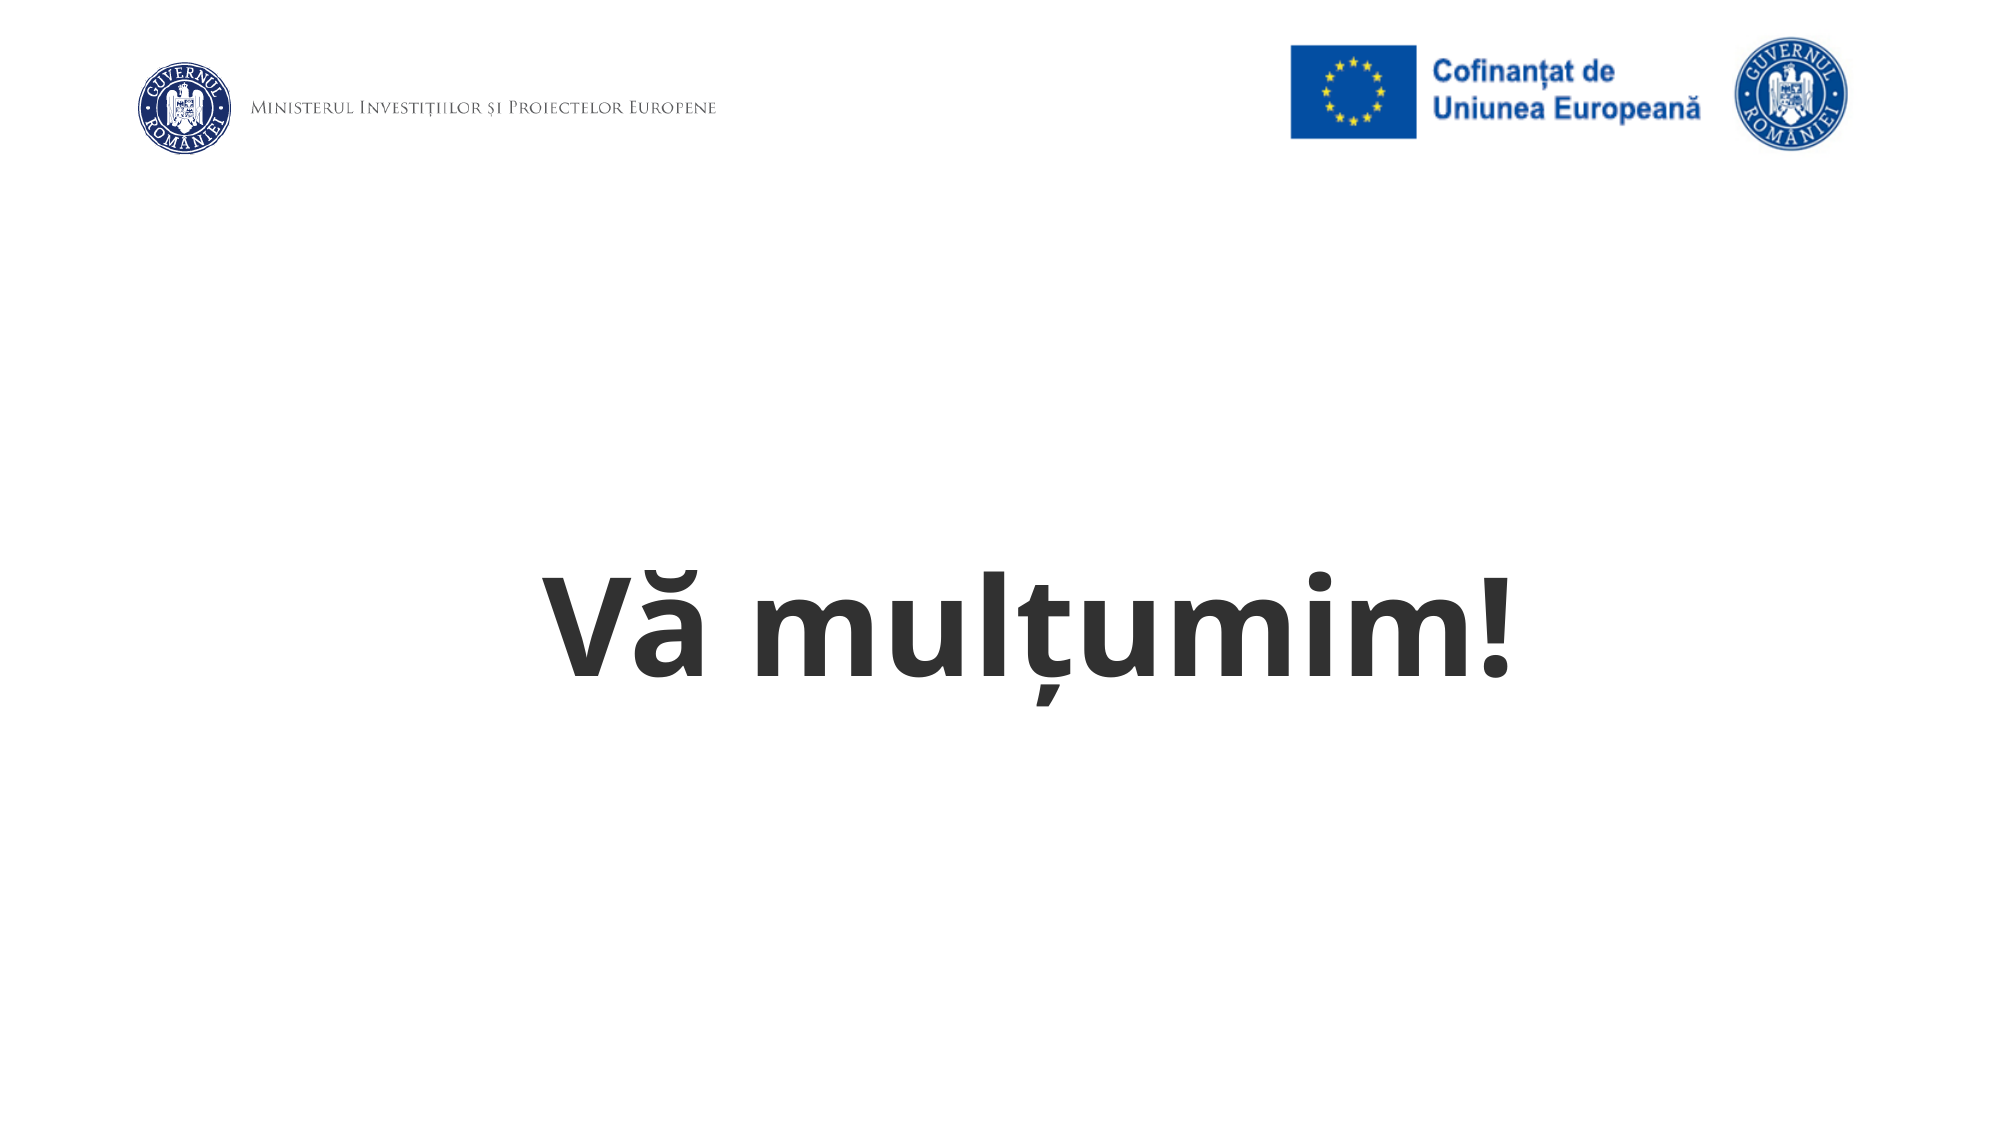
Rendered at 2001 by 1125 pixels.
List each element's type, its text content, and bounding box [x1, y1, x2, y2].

picture [133, 57, 814, 156]
text_box Vă mulțumim! [115, 481, 1945, 762]
picture [1250, 0, 1867, 199]
